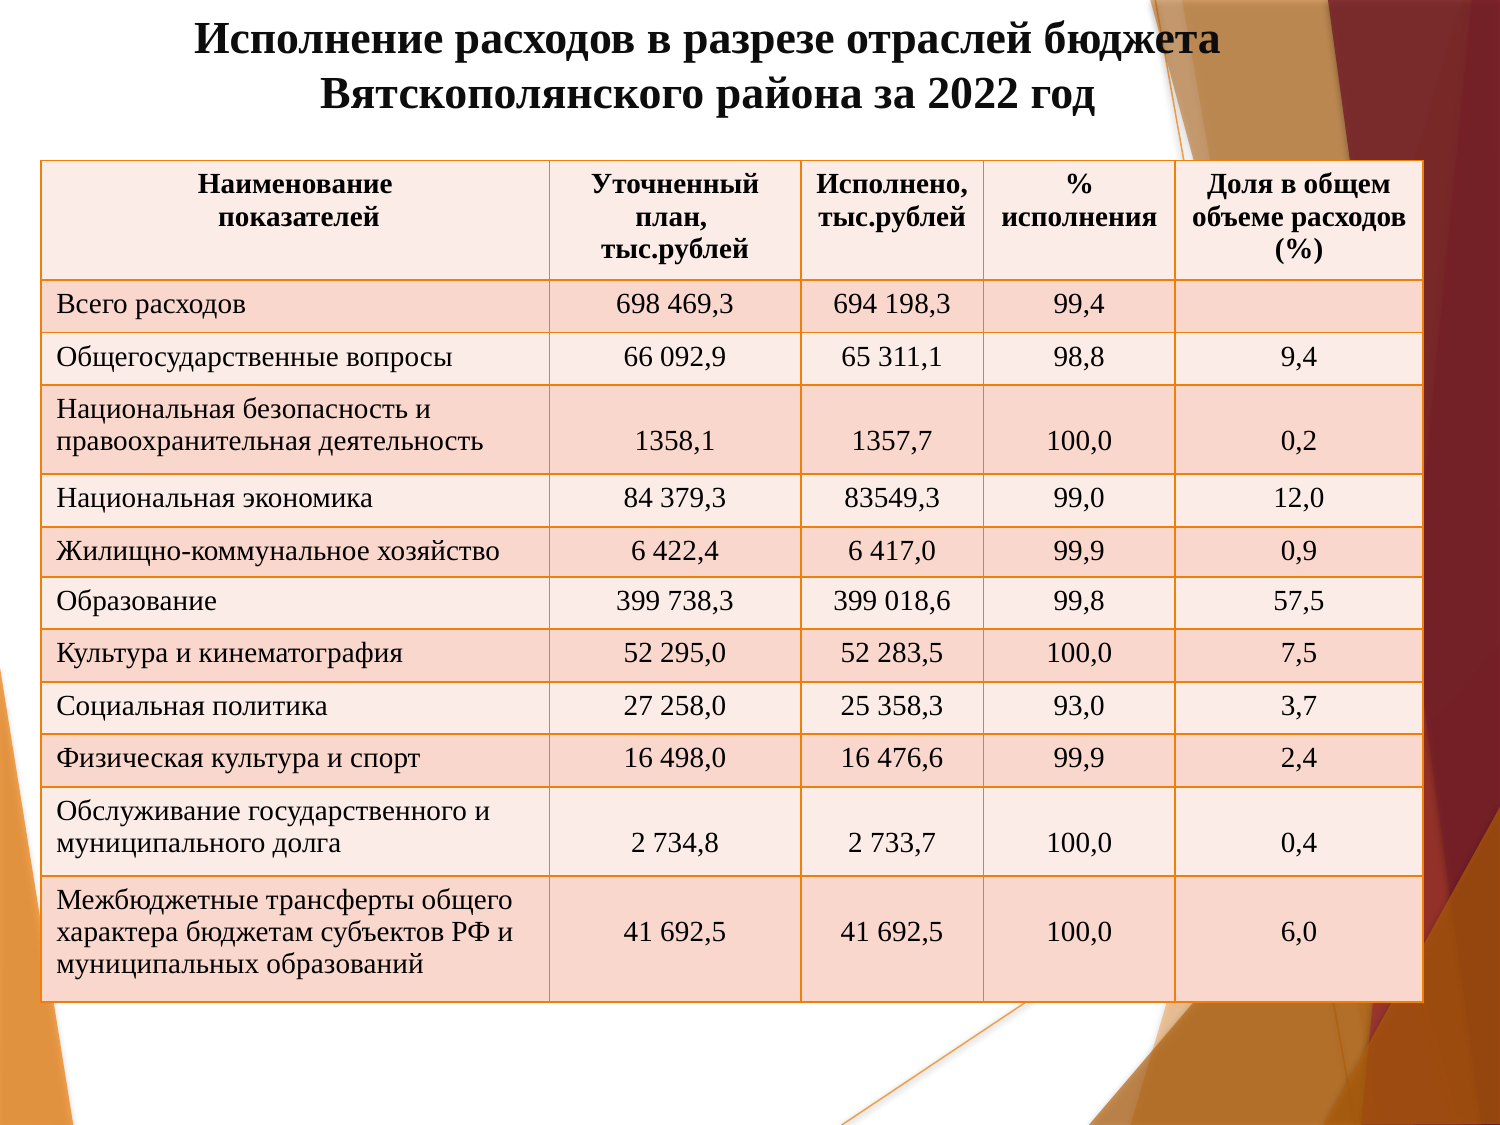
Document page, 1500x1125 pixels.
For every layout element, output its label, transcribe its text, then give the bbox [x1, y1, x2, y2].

table_cell 12,0 [1176, 475, 1422, 526]
table_cell 93,0 [984, 683, 1174, 733]
table_cell 16 476,6 [802, 735, 983, 786]
table_cell 7,5 [1176, 630, 1422, 681]
table_cell 6,0 [1176, 877, 1422, 1001]
table_cell 99,9 [984, 735, 1174, 786]
table_cell 41 692,5 [550, 877, 800, 1001]
table_cell 1357,7 [802, 386, 983, 473]
table_cell Национальная безопасность и правоохранительная деятельность [42, 386, 549, 473]
table_cell 399 738,3 [550, 578, 800, 628]
table_cell 41 692,5 [802, 877, 983, 1001]
table_cell 99,0 [984, 475, 1174, 526]
table_cell 99,4 [984, 281, 1174, 332]
table_cell 2 733,7 [802, 788, 983, 875]
table_cell Национальная экономика [42, 475, 549, 526]
table_cell 100,0 [984, 630, 1174, 681]
table_cell Физическая культура и спорт [42, 735, 549, 786]
title Исполнение расходов в разрезе отраслей бюджета Вятскополянского района за 2022 год [75, 0, 1341, 130]
table_cell 100,0 [984, 386, 1174, 473]
table_cell 84 379,3 [550, 475, 800, 526]
table_header Исполнено, тыс.рублей [802, 161, 983, 279]
table_cell 694 198,3 [802, 281, 983, 332]
table_cell 1358,1 [550, 386, 800, 473]
table_cell 66 092,9 [550, 333, 800, 384]
table_cell 6 422,4 [550, 528, 800, 576]
table_cell Всего расходов [42, 281, 549, 332]
table_cell 83549,3 [802, 475, 983, 526]
table_cell Культура и кинематография [42, 630, 549, 681]
table_cell Общегосударственные вопросы [42, 333, 549, 384]
table_cell Жилищно-коммунальное хозяйство [42, 528, 549, 576]
table_cell 100,0 [984, 877, 1174, 1001]
table_cell Социальная политика [42, 683, 549, 733]
table_cell 100,0 [984, 788, 1174, 875]
table_cell Межбюджетные трансферты общего характера бюджетам субъектов РФ и муниципальных образований [42, 877, 549, 1001]
table_cell 6 417,0 [802, 528, 983, 576]
table_cell 25 358,3 [802, 683, 983, 733]
table_cell 0,2 [1176, 386, 1422, 473]
table_cell 57,5 [1176, 578, 1422, 628]
table_cell Образование [42, 578, 549, 628]
table_cell 2 734,8 [550, 788, 800, 875]
table_header % исполнения [984, 161, 1174, 279]
table_cell 399 018,6 [802, 578, 983, 628]
table_cell 698 469,3 [550, 281, 800, 332]
table_cell 27 258,0 [550, 683, 800, 733]
table_header Доля в общем объеме расходов (%) [1176, 161, 1422, 279]
table_cell 65 311,1 [802, 333, 983, 384]
table_cell 16 498,0 [550, 735, 800, 786]
table_cell 52 295,0 [550, 630, 800, 681]
table_cell 99,9 [984, 528, 1174, 576]
table_cell 0,9 [1176, 528, 1422, 576]
table_cell [1176, 281, 1422, 332]
table_cell Обслуживание государственного и муниципального долга [42, 788, 549, 875]
table_cell 3,7 [1176, 683, 1422, 733]
table_header Уточненный план, тыс.рублей [550, 161, 800, 279]
table_cell 2,4 [1176, 735, 1422, 786]
table_cell 0,4 [1176, 788, 1422, 875]
table_cell 9,4 [1176, 333, 1422, 384]
table_cell 52 283,5 [802, 630, 983, 681]
table_cell 98,8 [984, 333, 1174, 384]
table_header Наименование показателей [42, 161, 549, 279]
table_cell 99,8 [984, 578, 1174, 628]
